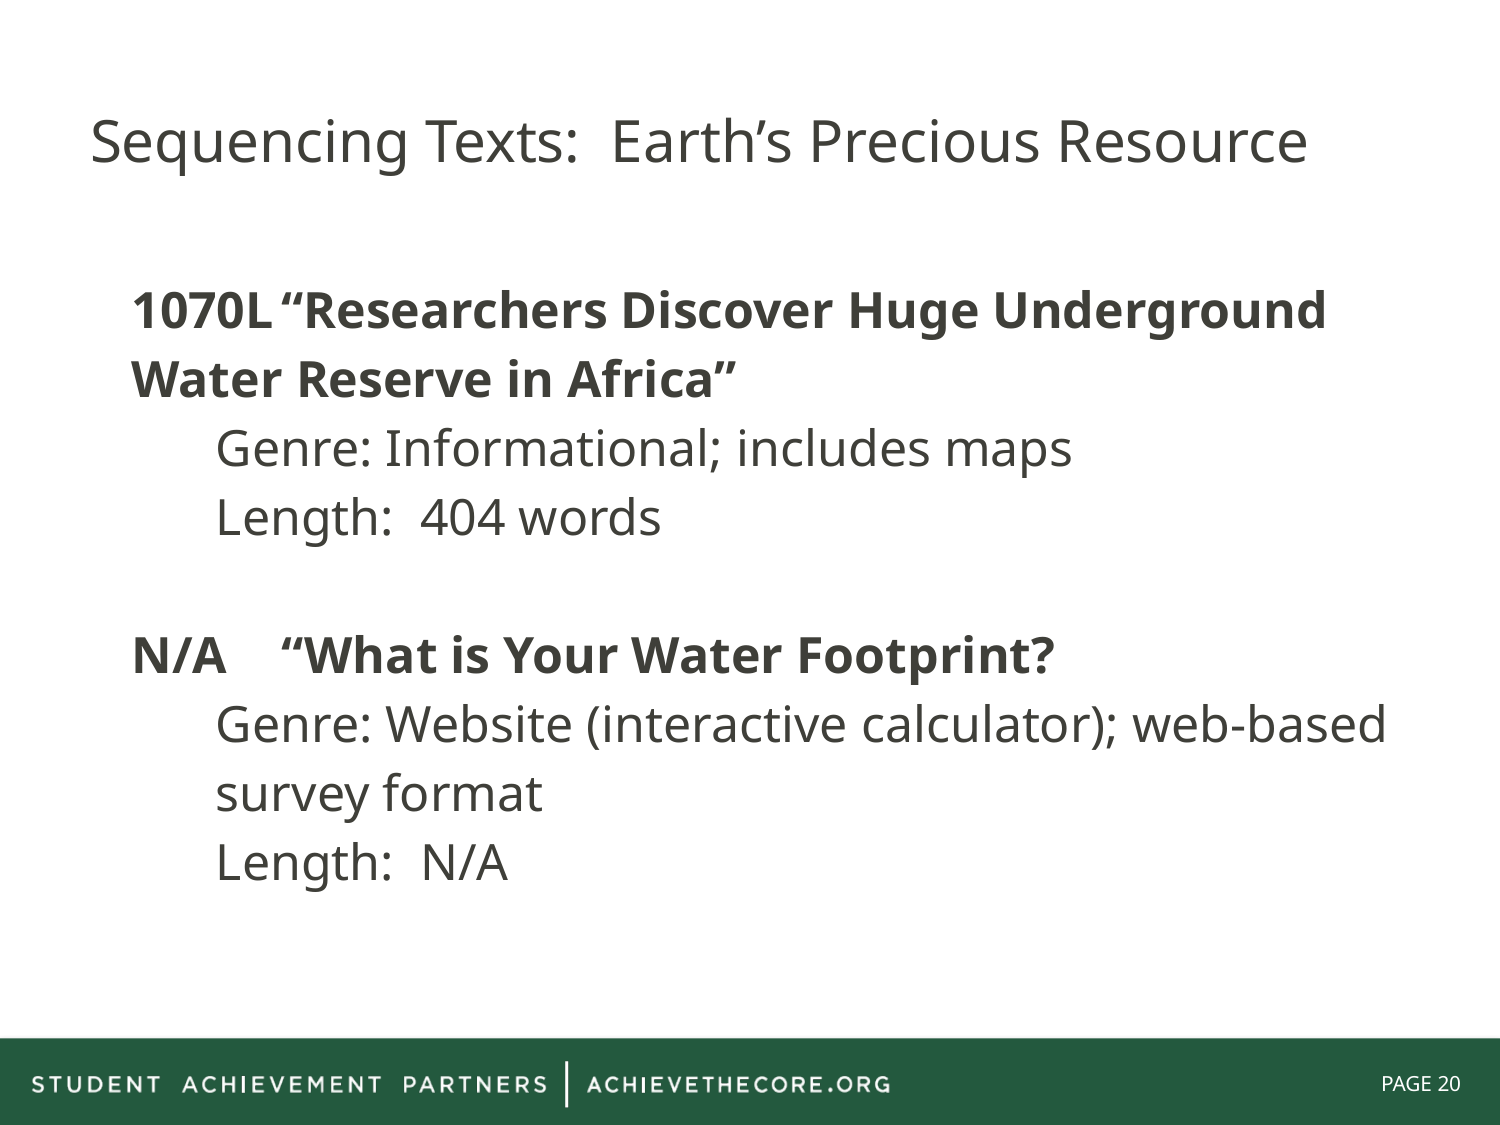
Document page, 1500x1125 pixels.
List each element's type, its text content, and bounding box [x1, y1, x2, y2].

title Sequencing Texts: Earth’s Precious Resource [75, 45, 1425, 233]
list 1070L “Researchers Discover Huge Underground Water Reserve in Africa” Genre: Informational; includes maps Length: 404 words N/A “What is Your Water Footprint? Genre: Website (interactive calculator); web-based survey format Length: N/A [116, 262, 1411, 1005]
